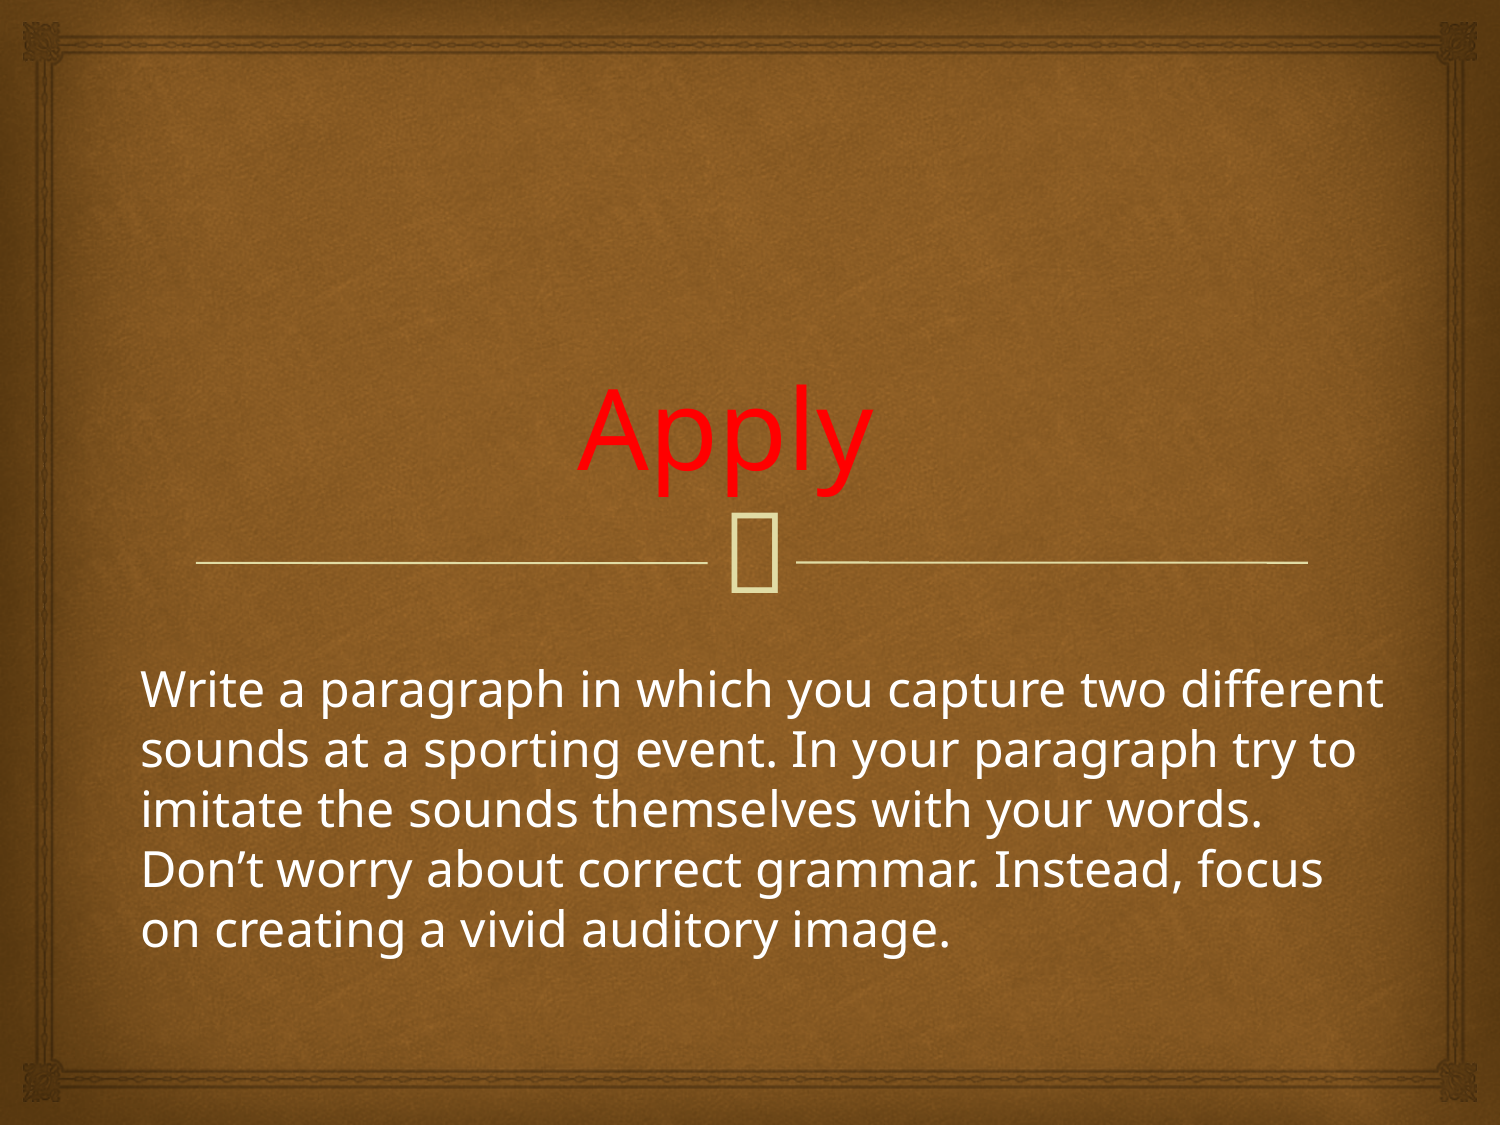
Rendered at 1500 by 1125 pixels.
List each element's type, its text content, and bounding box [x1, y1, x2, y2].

picture [0, 0, 1500, 1125]
title Apply [562, 312, 1063, 500]
subtitle Write a paragraph in which you capture two different sounds at a sporting event. In your paragraph try to imitate the sounds themselves with your words. Don’t worry about correct grammar. Instead, focus on creating a vivid auditory image. [125, 650, 1400, 1013]
